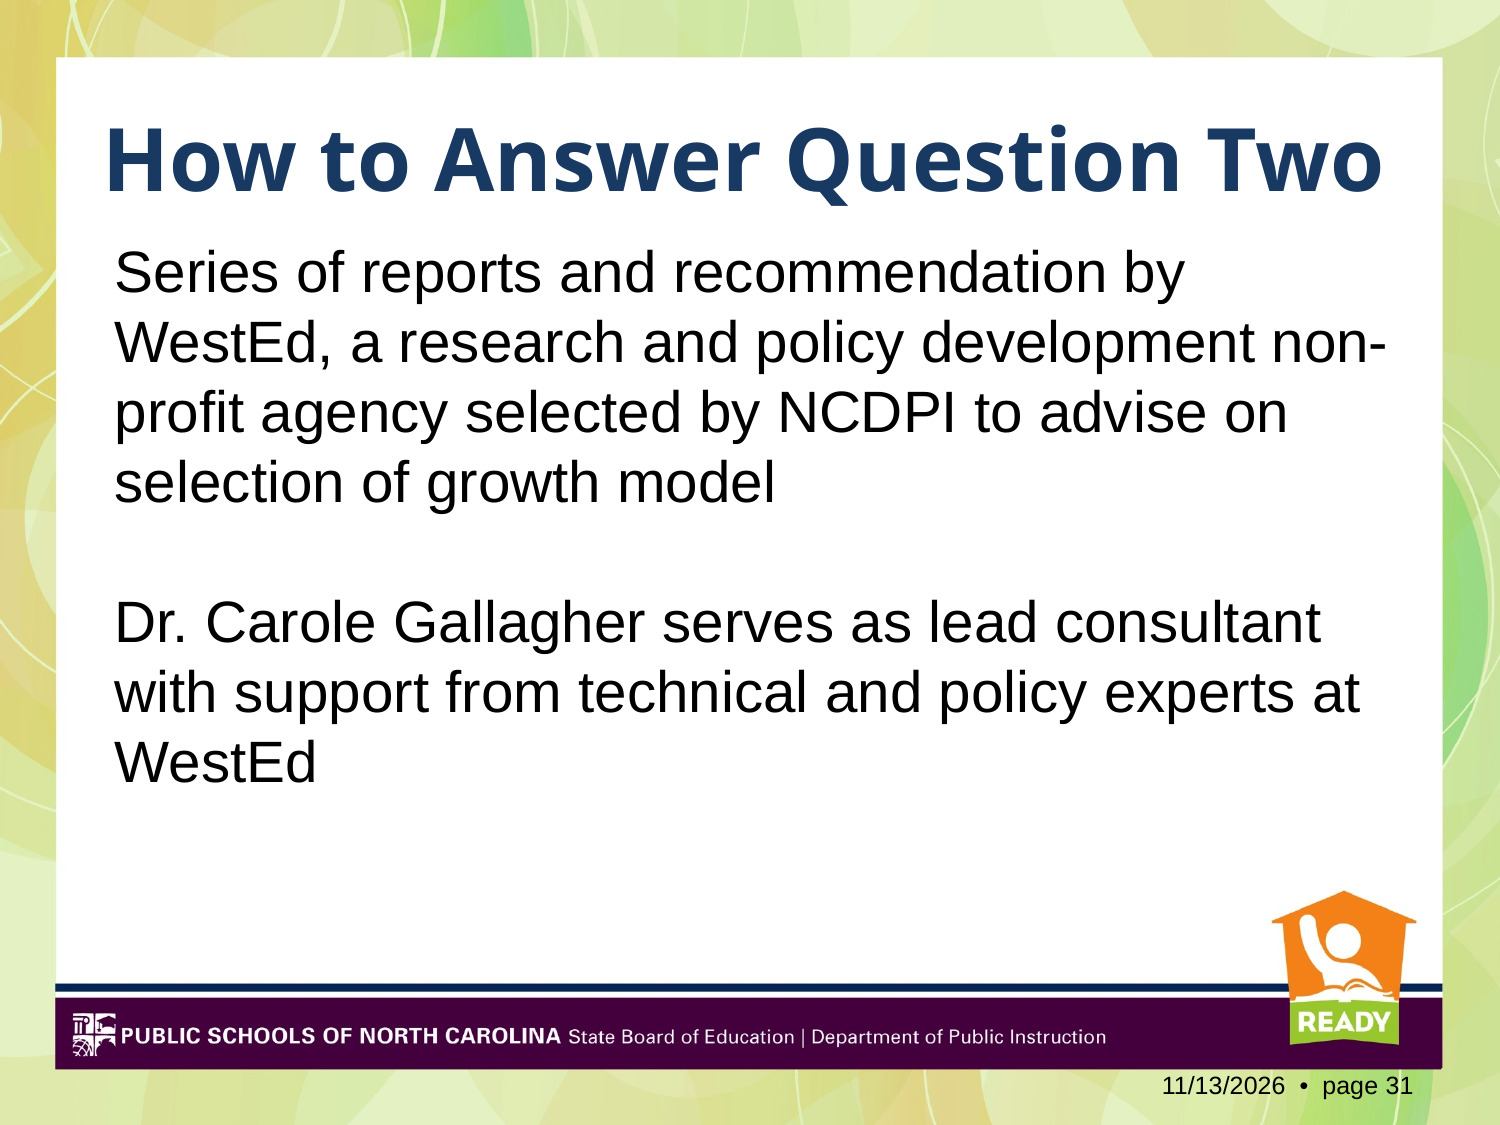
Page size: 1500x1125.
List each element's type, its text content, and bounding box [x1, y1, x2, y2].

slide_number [1147, 1062, 1460, 1122]
title How to Answer Question Two [87, 87, 1413, 225]
picture [0, 0, 1500, 1125]
text_box Series of reports and recommendation by WestEd, a research and policy development non-profit agency selected by NCDPI to advise on selection of growth model Dr. Carole Gallagher serves as lead consultant with support from technical and policy experts at WestEd [99, 226, 1425, 942]
